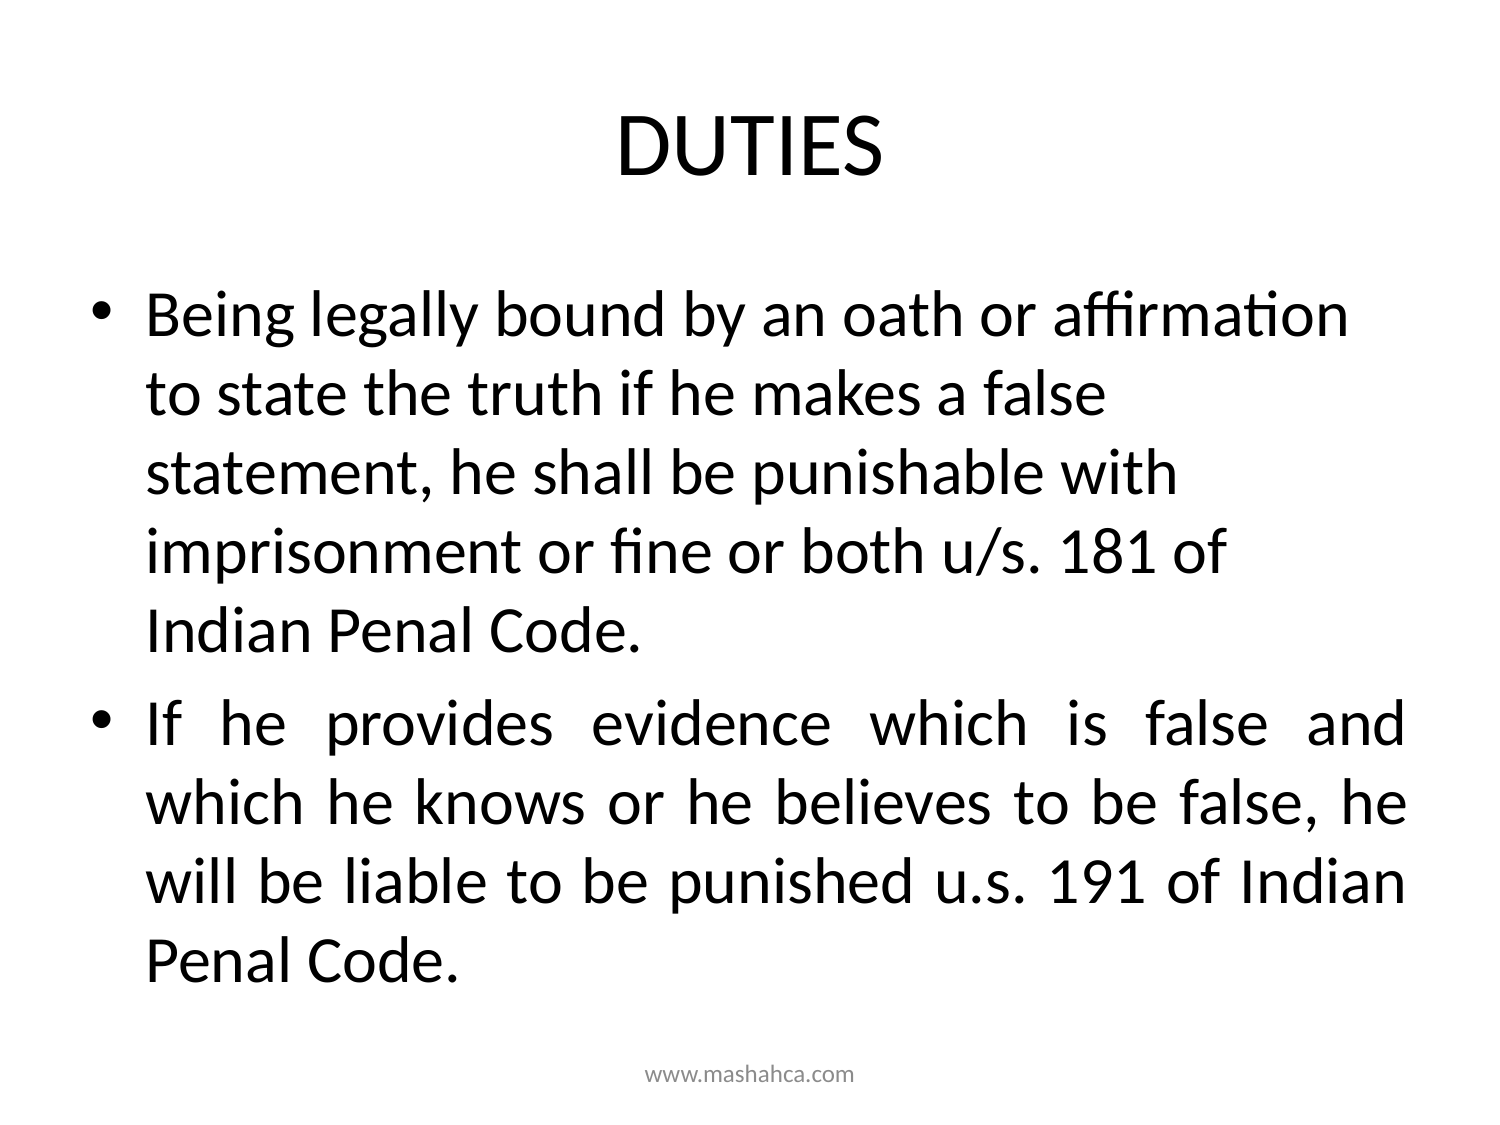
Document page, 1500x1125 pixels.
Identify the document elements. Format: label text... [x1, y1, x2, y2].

list Being legally bound by an oath or affirmation to state the truth if he makes a false statement, he shall be punishable with imprisonment or fine or both u/s. 181 of Indian Penal Code. If he provides evidence which is false and which he knows or he believes to be false, he will be liable to be punished u.s. 191 of Indian Penal Code. [75, 262, 1425, 1005]
title DUTIES [75, 45, 1425, 233]
footer www.mashahca.com [512, 1042, 988, 1103]
